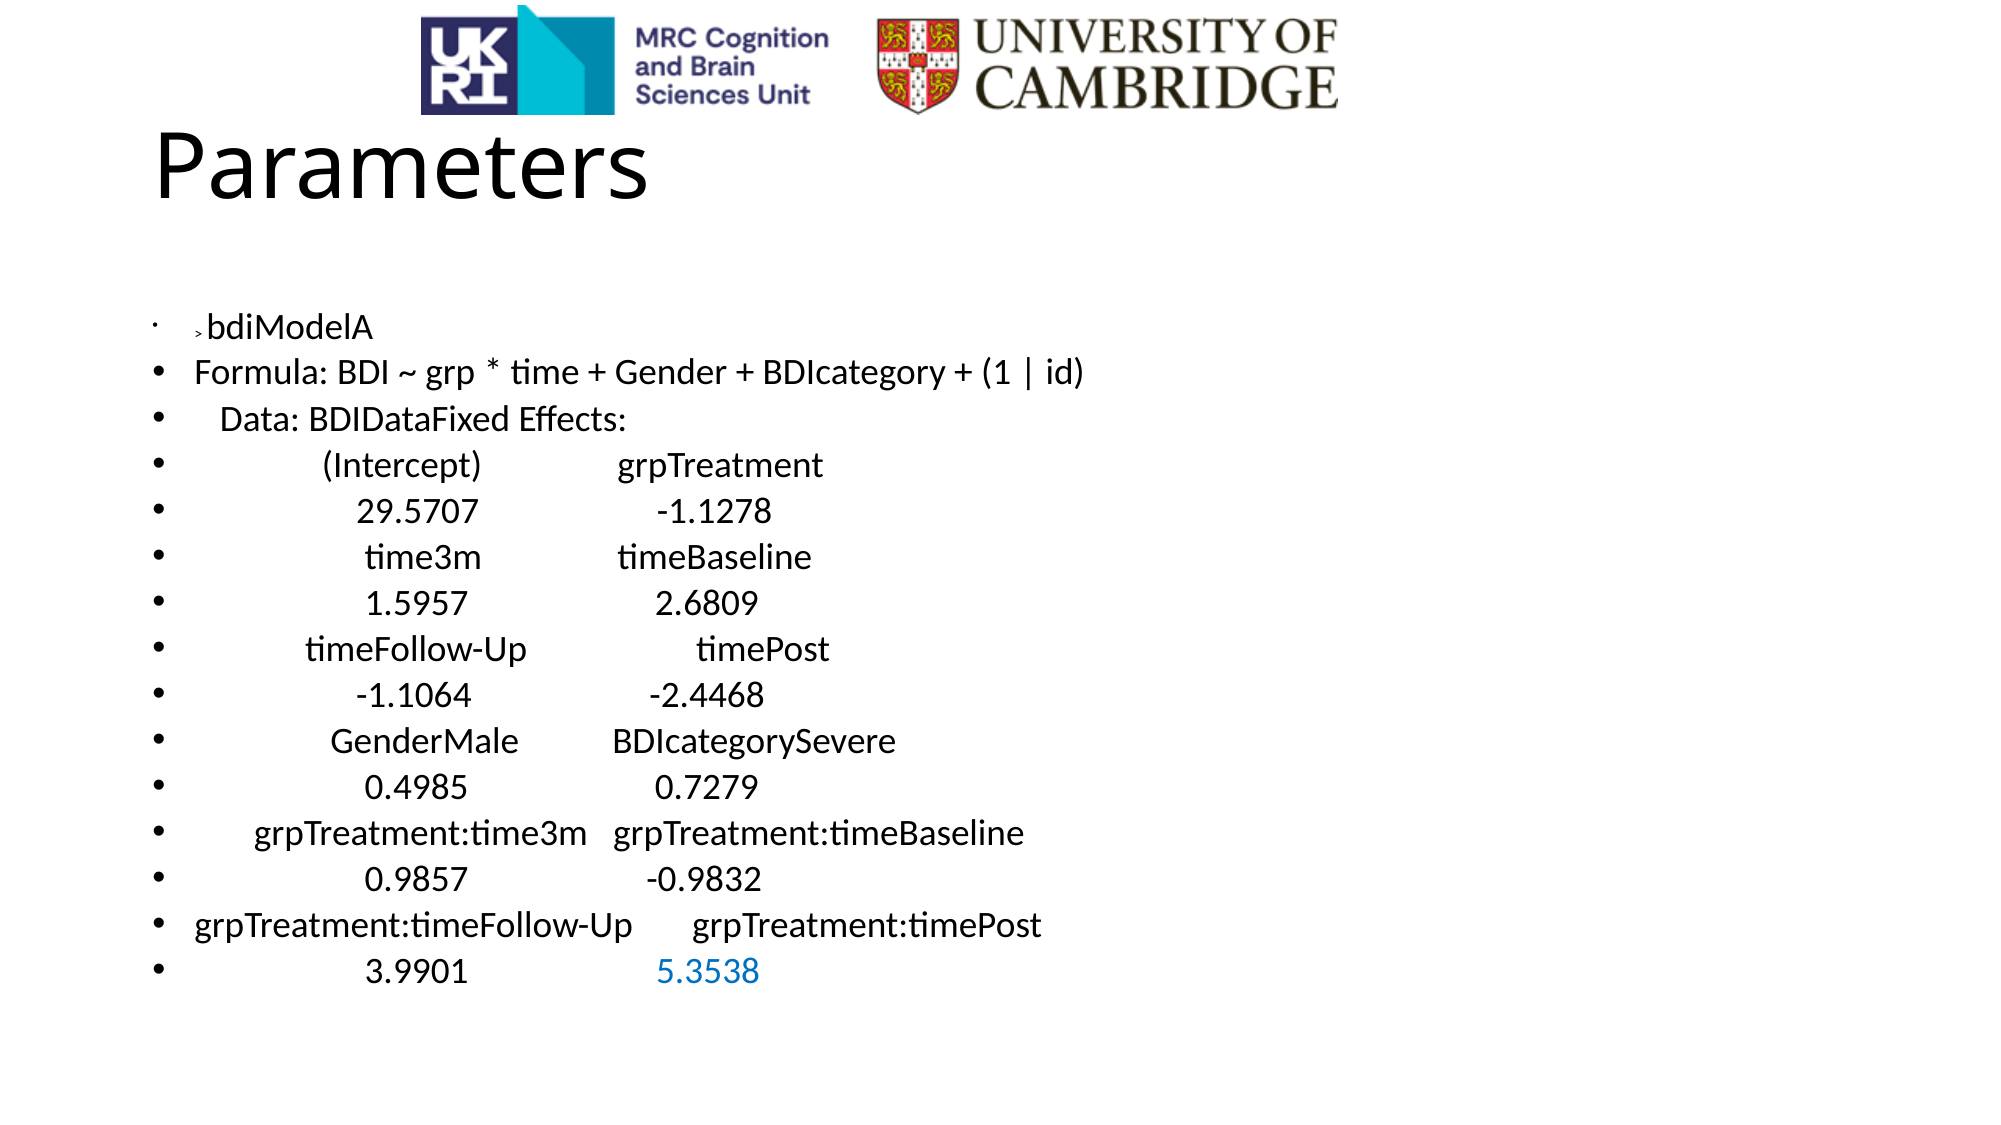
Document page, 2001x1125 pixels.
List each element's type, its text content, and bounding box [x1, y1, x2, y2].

title Parameters [137, 59, 1863, 278]
picture [421, 5, 1338, 59]
list > bdiModelA Formula: BDI ~ grp * time + Gender + BDIcategory + (1 | id) Data: BDIDataFixed Effects: (Intercept) grpTreatment 29.5707 -1.1278 time3m timeBaseline 1.5957 2.6809 timeFollow-Up timePost -1.1064 -2.4468 GenderMale BDIcategorySevere 0.4985 0.7279 grpTreatment:time3m grpTreatment:timeBaseline 0.9857 -0.9832 grpTreatment:timeFollow-Up grpTreatment:timePost 3.9901 5.3538 [137, 299, 1863, 1014]
